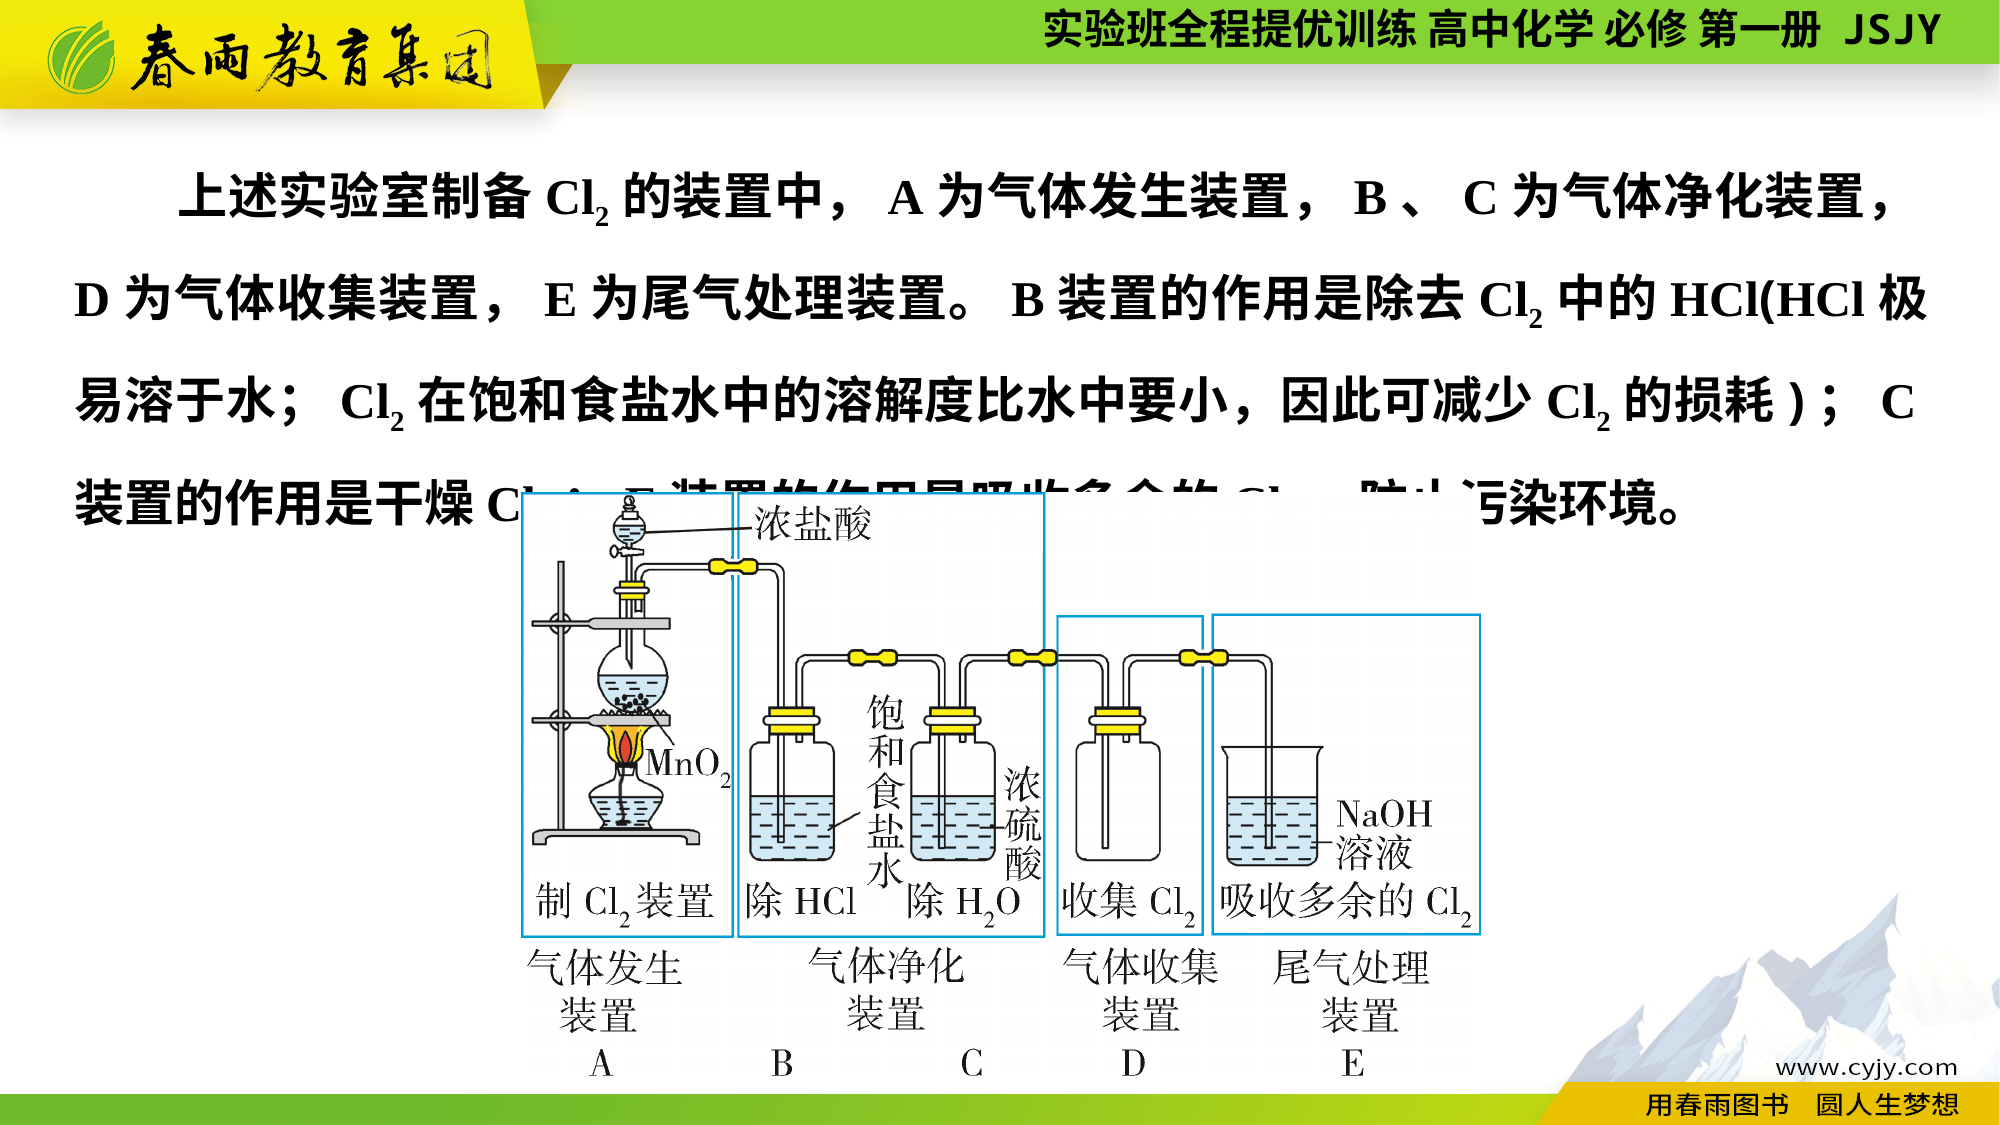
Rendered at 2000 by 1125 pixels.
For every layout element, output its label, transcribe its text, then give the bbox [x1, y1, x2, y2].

list 上述实验室制备Cl2的装置中，A为气体发生装置，B、C为气体净化装置，D为气体收集装置，E为尾气处理装置。B装置的作用是除去Cl2中的HCl(HCl极易溶于水；Cl2在饱和食盐水中的溶解度比水中要小，因此可减少Cl2的损耗)；C装置的作用是干燥Cl2；E装置的作用是吸收多余的Cl2，防止污染环境。 [59, 122, 1944, 502]
picture [0, 0, 2000, 1125]
